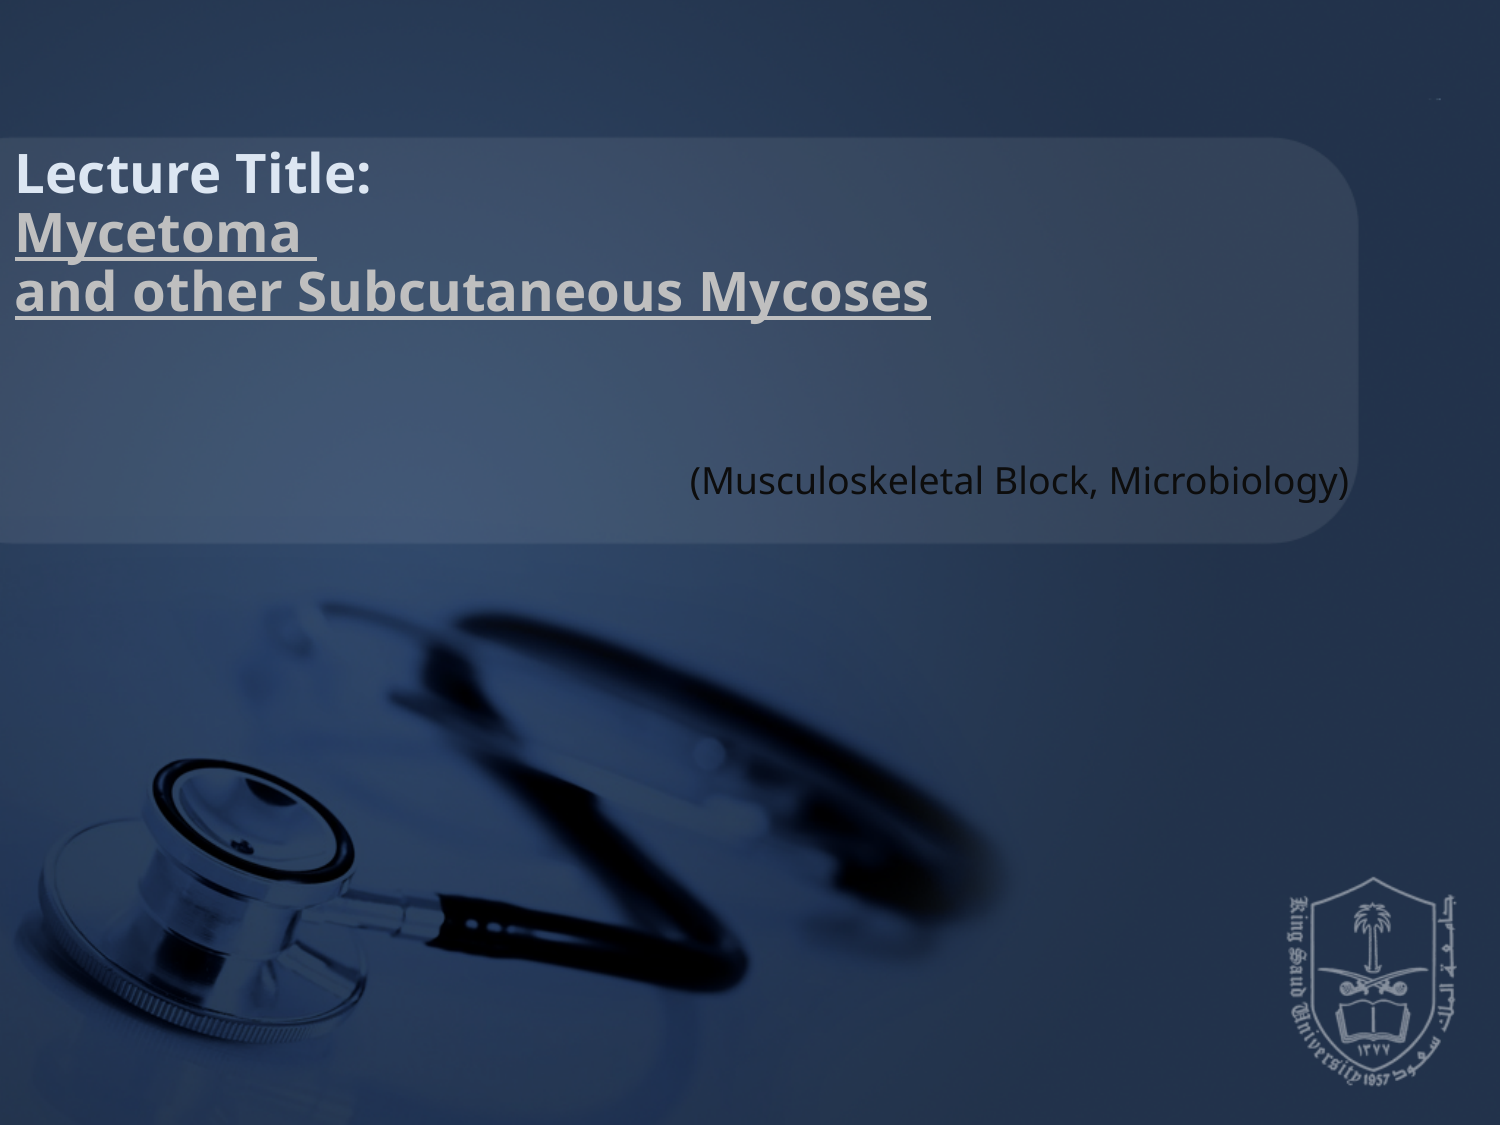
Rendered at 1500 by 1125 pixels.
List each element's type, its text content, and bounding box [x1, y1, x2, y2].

picture [0, 0, 1500, 1125]
text_box (Musculoskeletal Block, Microbiology) [675, 449, 1400, 510]
text_box Lecture Title: Mycetoma and other Subcutaneous Mycoses [0, 137, 1450, 450]
